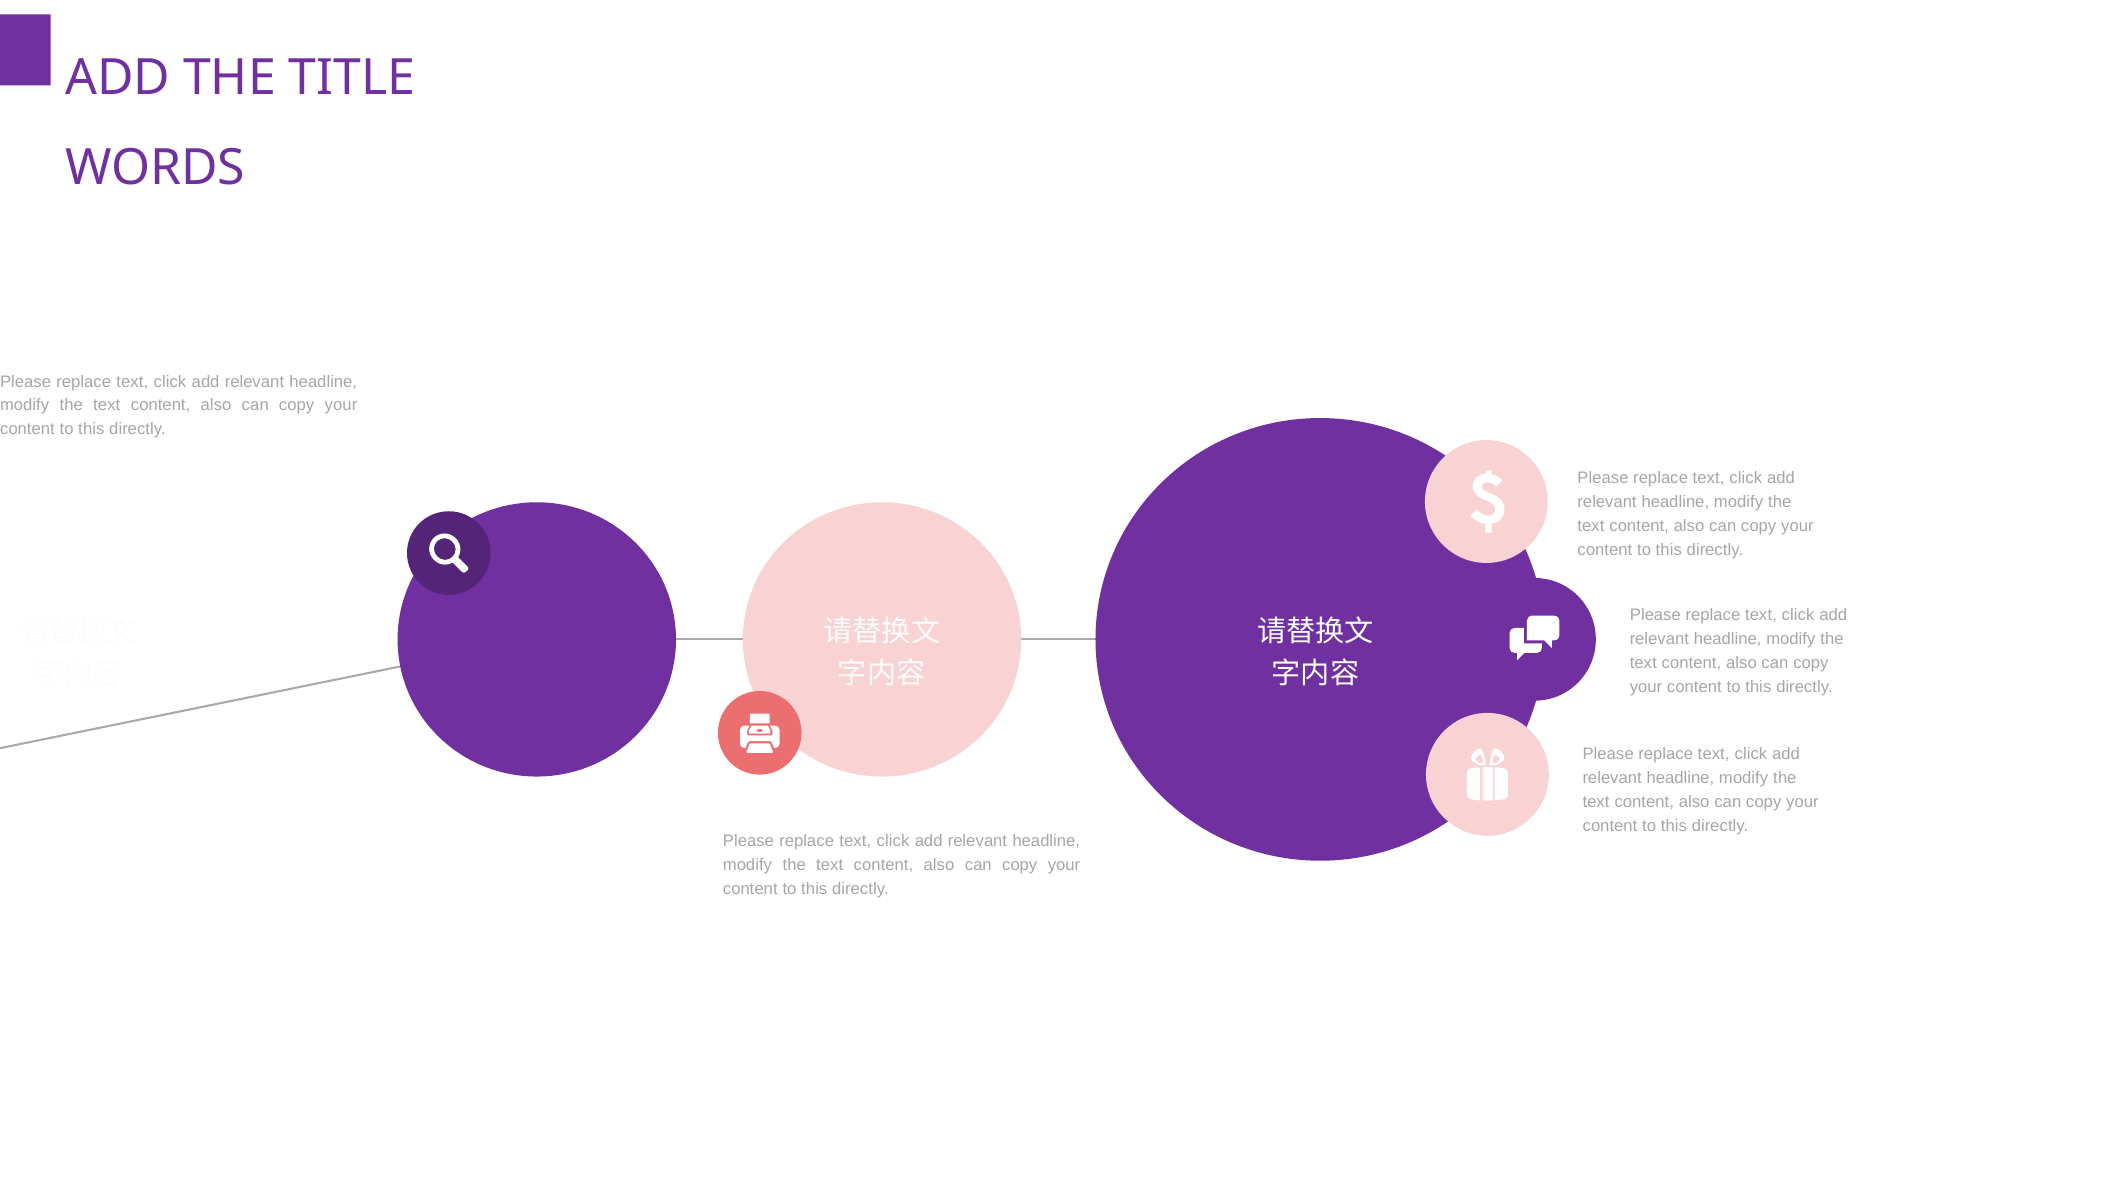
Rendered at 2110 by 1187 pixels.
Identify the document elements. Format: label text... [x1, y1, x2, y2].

text_box [397, 502, 676, 777]
list Please replace text, click add relevant headline, modify the text content, also can copy your content to this directly. [0, 366, 358, 1040]
text_box Please replace text, click add relevant headline, modify the text content, also can copy your content to this directly. [1582, 738, 1821, 835]
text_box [1425, 712, 1549, 836]
text_box 请替换文字内容 [1243, 605, 1388, 690]
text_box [717, 690, 802, 775]
text_box 请替换文字内容 [815, 605, 948, 690]
text_box ADD THE TITLE WORDS [50, 7, 583, 202]
text_box [1095, 418, 1537, 861]
text_box Please replace text, click add relevant headline, modify the text content, also can copy your content to this directly. [723, 826, 1081, 898]
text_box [1473, 577, 1596, 701]
text_box Please replace text, click add relevant headline, modify the text content, also can copy your content to this directly. [1577, 462, 1817, 559]
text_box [406, 511, 491, 595]
text_box [742, 502, 1022, 777]
text_box Please replace text, click add relevant headline, modify the text content, also can copy your content to this directly. [1629, 600, 1865, 696]
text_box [1424, 440, 1548, 563]
